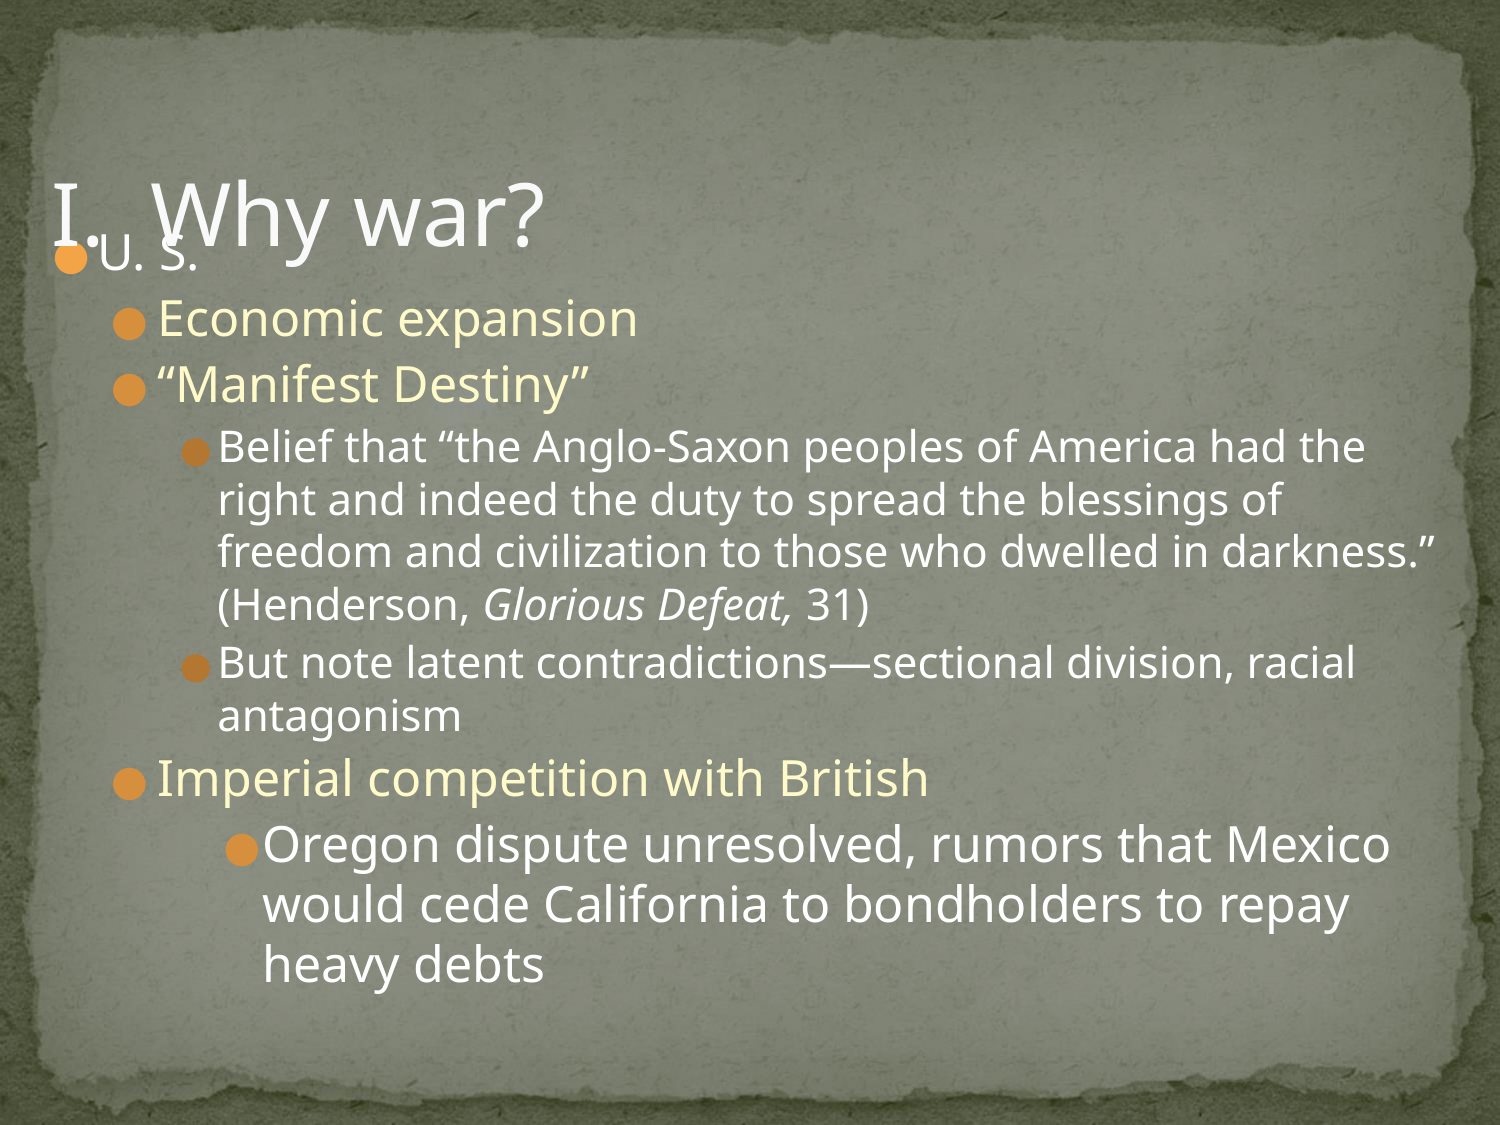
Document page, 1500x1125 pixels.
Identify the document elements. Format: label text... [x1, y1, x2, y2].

title I. Why war? [36, 24, 1425, 272]
list U. S. Economic expansion “Manifest Destiny” Belief that “the Anglo-Saxon peoples of America had the right and indeed the duty to spread the blessings of freedom and civilization to those who dwelled in darkness.” (Henderson, Glorious Defeat, 31) But note latent contradictions—sectional division, racial antagonism Imperial competition with British Oregon dispute unresolved, rumors that Mexico would cede California to bondholders to repay heavy debts [37, 212, 1463, 1075]
picture [0, 0, 1500, 1125]
